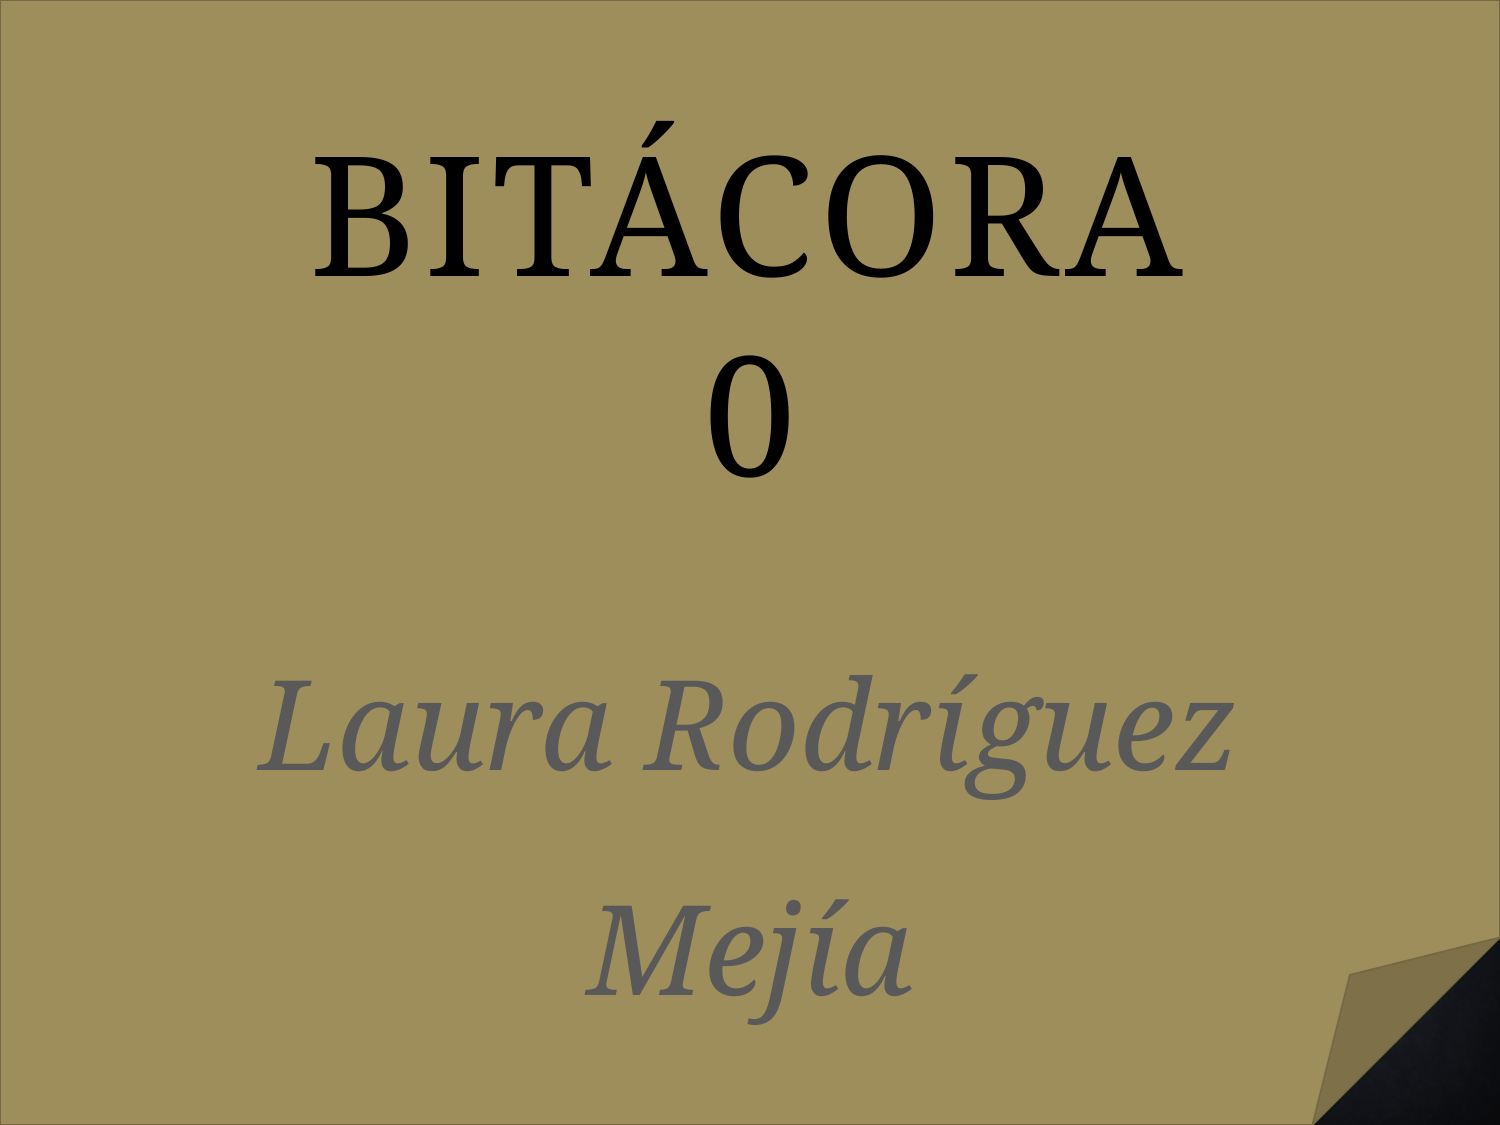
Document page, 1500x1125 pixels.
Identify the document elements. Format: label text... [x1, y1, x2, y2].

title Bitácora 0 [225, 305, 1275, 518]
picture [1315, 940, 1500, 1125]
text_box [0, 0, 1500, 1125]
subtitle Laura Rodríguez Mejía [225, 562, 1275, 688]
